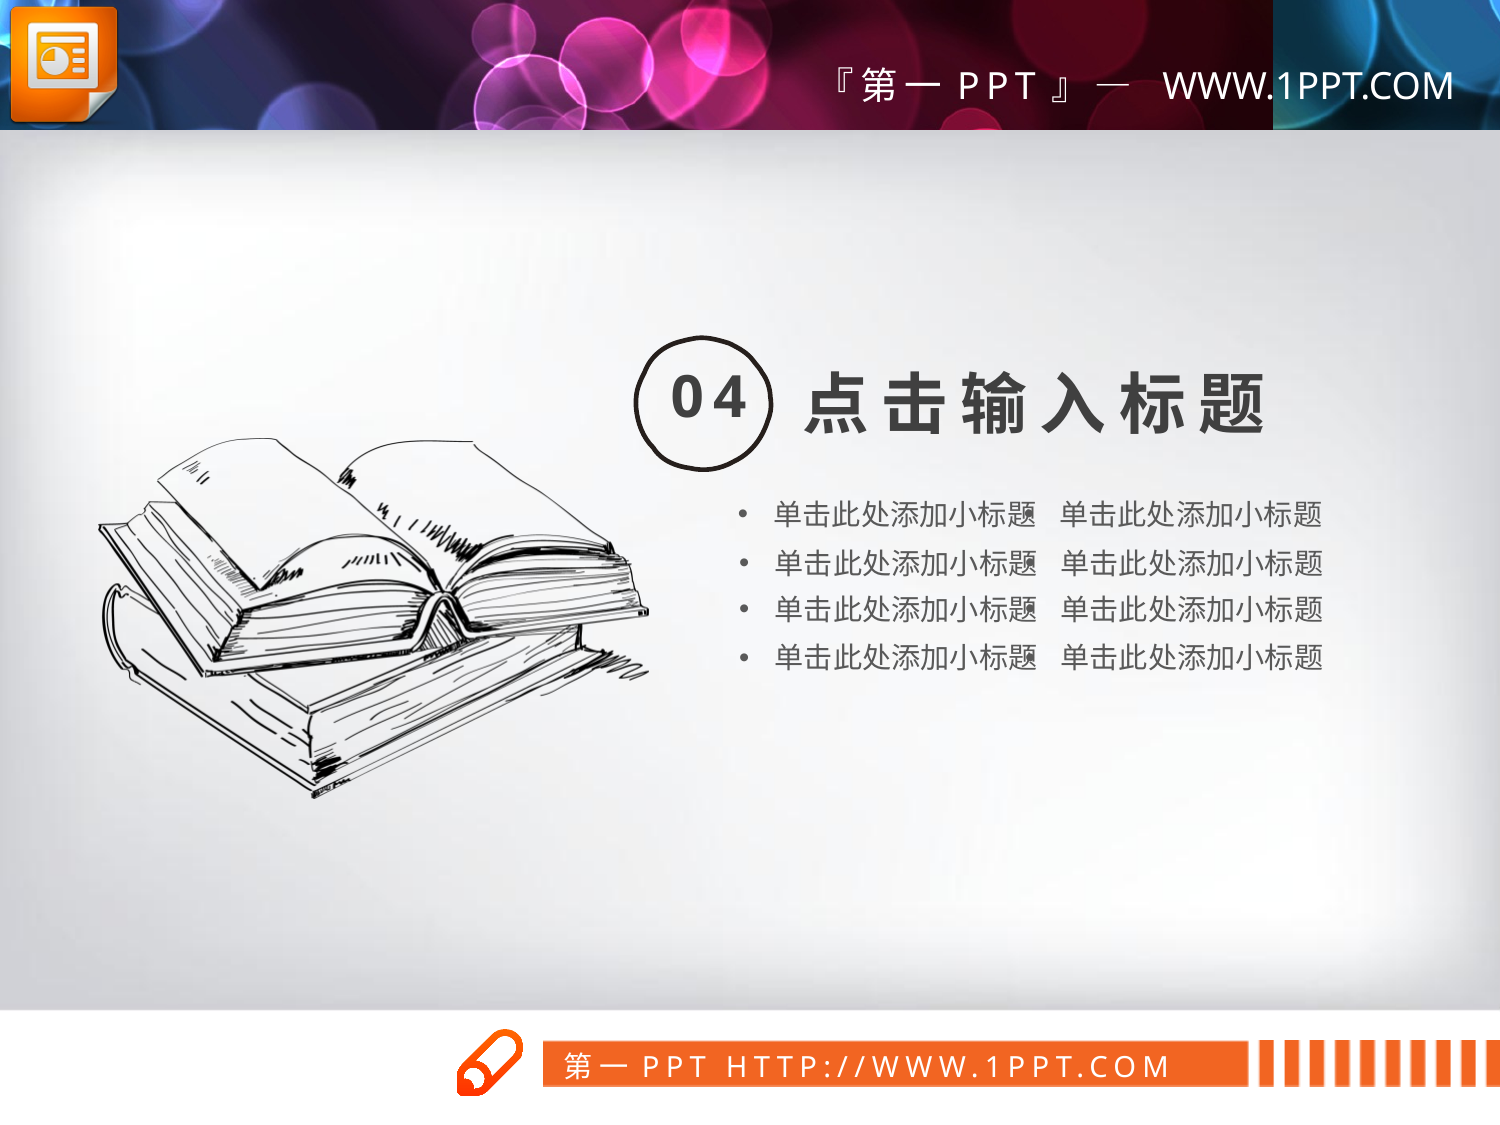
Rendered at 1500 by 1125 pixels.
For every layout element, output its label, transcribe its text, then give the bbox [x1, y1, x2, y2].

text_box 单击此处添加小标题 [726, 490, 1012, 537]
text_box 单击此处添加小标题 [1013, 585, 1335, 632]
text_box [768, 378, 774, 427]
text_box 单击此处添加小标题 [727, 585, 1013, 632]
text_box 单击此处添加小标题 [1012, 490, 1334, 537]
text_box 04 [649, 353, 768, 435]
text_box [654, 335, 749, 353]
text_box 点击输入标题 [757, 355, 1313, 447]
text_box 单击此处添加小标题 [727, 539, 1013, 585]
picture [0, 0, 1500, 1012]
text_box [633, 359, 765, 472]
text_box 单击此处添加小标题 [1013, 539, 1335, 585]
text_box 单击此处添加小标题 [1013, 633, 1335, 680]
text_box 单击此处添加小标题 [727, 633, 1013, 680]
picture [543, 1040, 1500, 1087]
